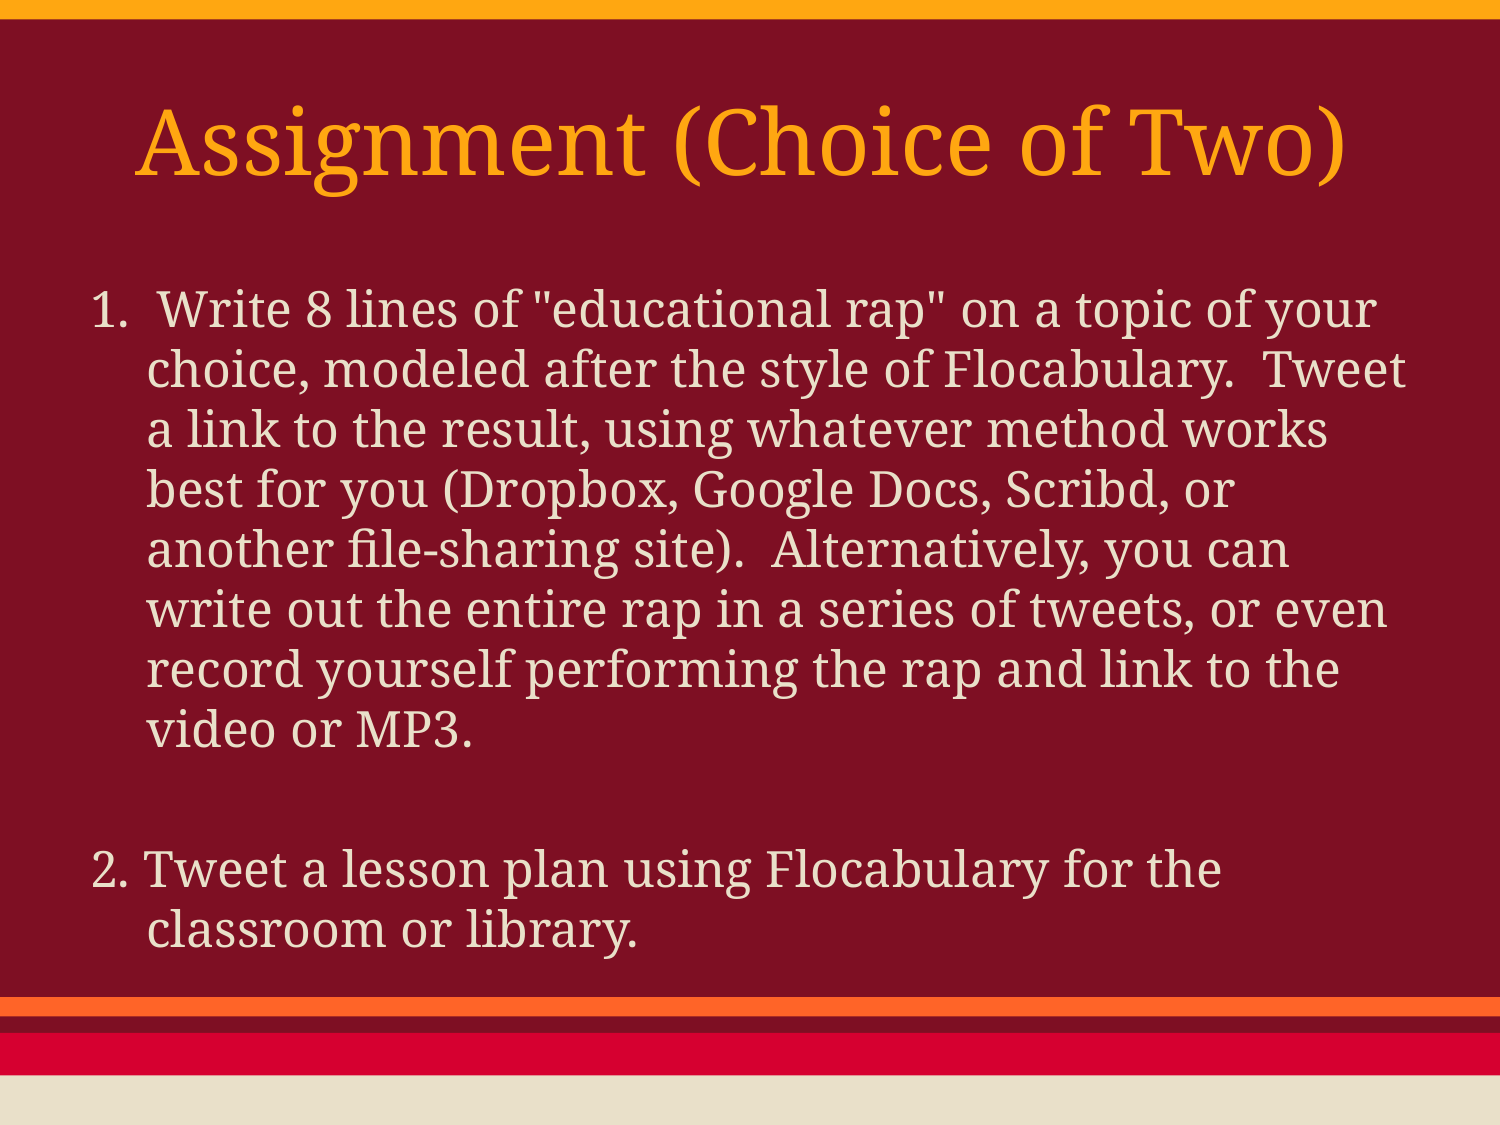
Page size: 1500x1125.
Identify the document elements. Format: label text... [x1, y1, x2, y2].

list 1. Write 8 lines of "educational rap" on a topic of your choice, modeled after the style of Flocabulary. Tweet a link to the result, using whatever method works best for you (Dropbox, Google Docs, Scribd, or another file-sharing site). Alternatively, you can write out the entire rap in a series of tweets, or even record yourself performing the rap and link to the video or MP3. 2. Tweet a lesson plan using Flocabulary for the classroom or library. [75, 262, 1425, 1053]
title Assignment (Choice of Two) [75, 29, 1425, 248]
